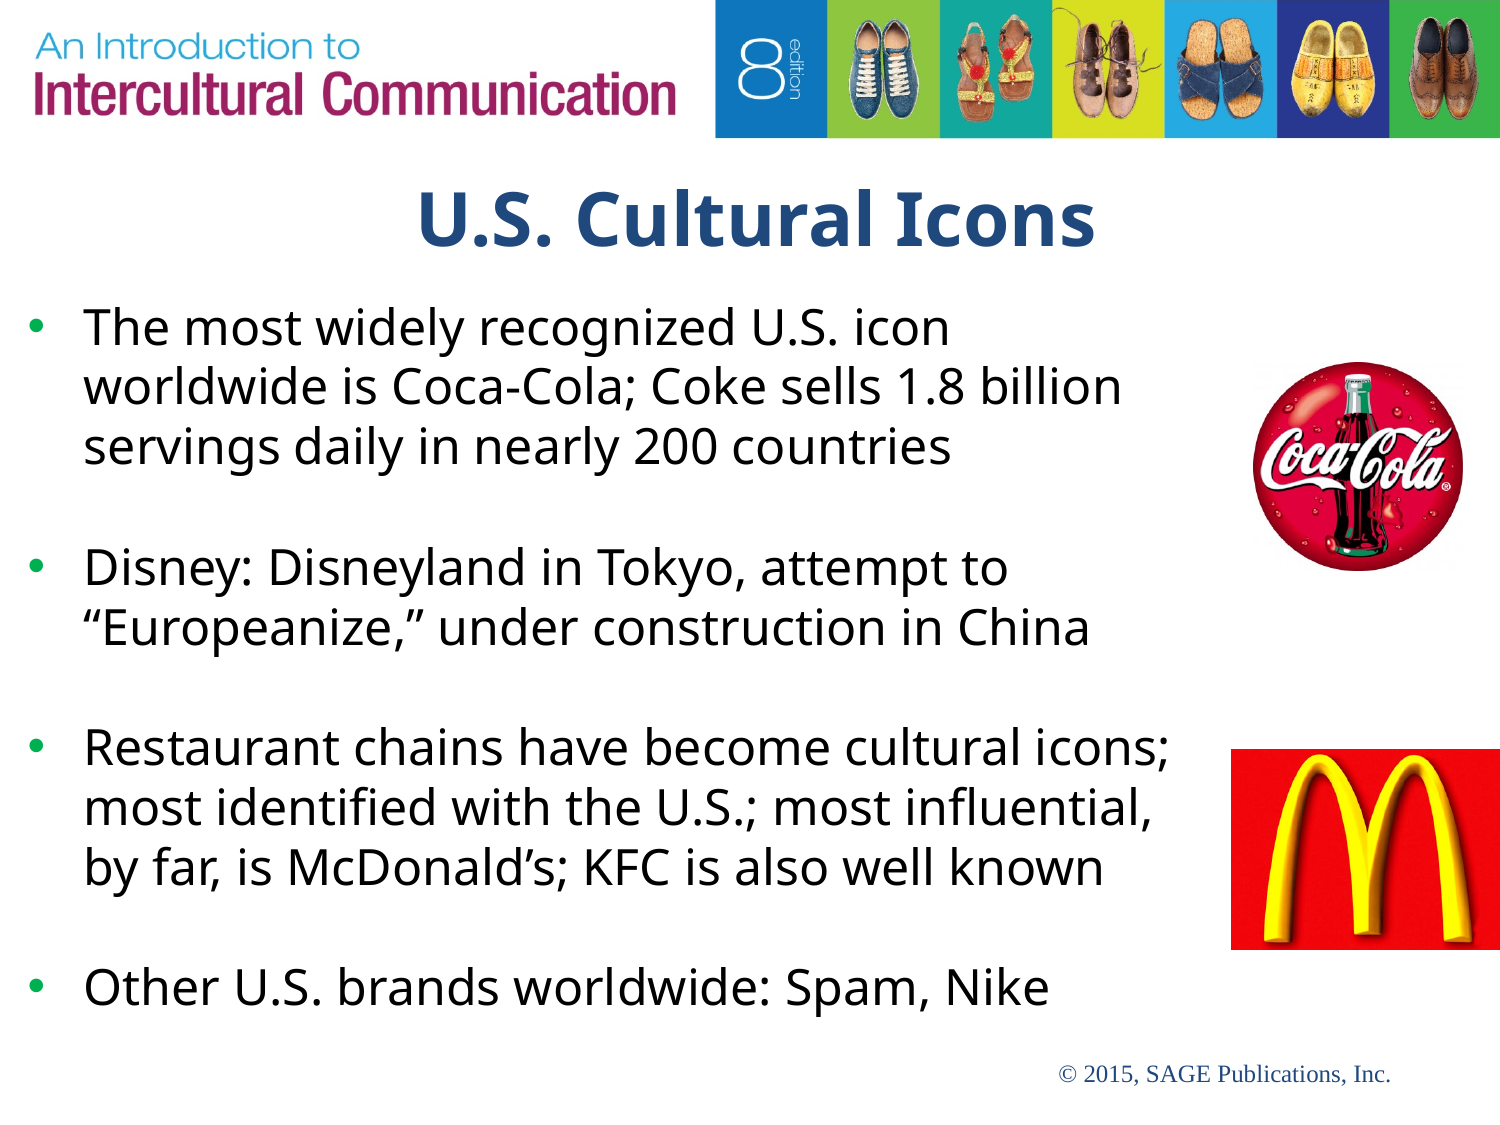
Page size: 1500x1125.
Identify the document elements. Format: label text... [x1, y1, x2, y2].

footer © 2015, SAGE Publications, Inc. [987, 1042, 1463, 1103]
picture [0, 0, 1500, 1125]
title U.S. Cultural Icons [62, 174, 1450, 258]
list The most widely recognized U.S. icon worldwide is Coca-Cola; Coke sells 1.8 billion servings daily in nearly 200 countries Disney: Disneyland in Tokyo, attempt to “Europeanize,” under construction in China Restaurant chains have become cultural icons; most identified with the U.S.; most influential, by far, is McDonald’s; KFC is also well known Other U.S. brands worldwide: Spam, Nike [12, 287, 1225, 1125]
